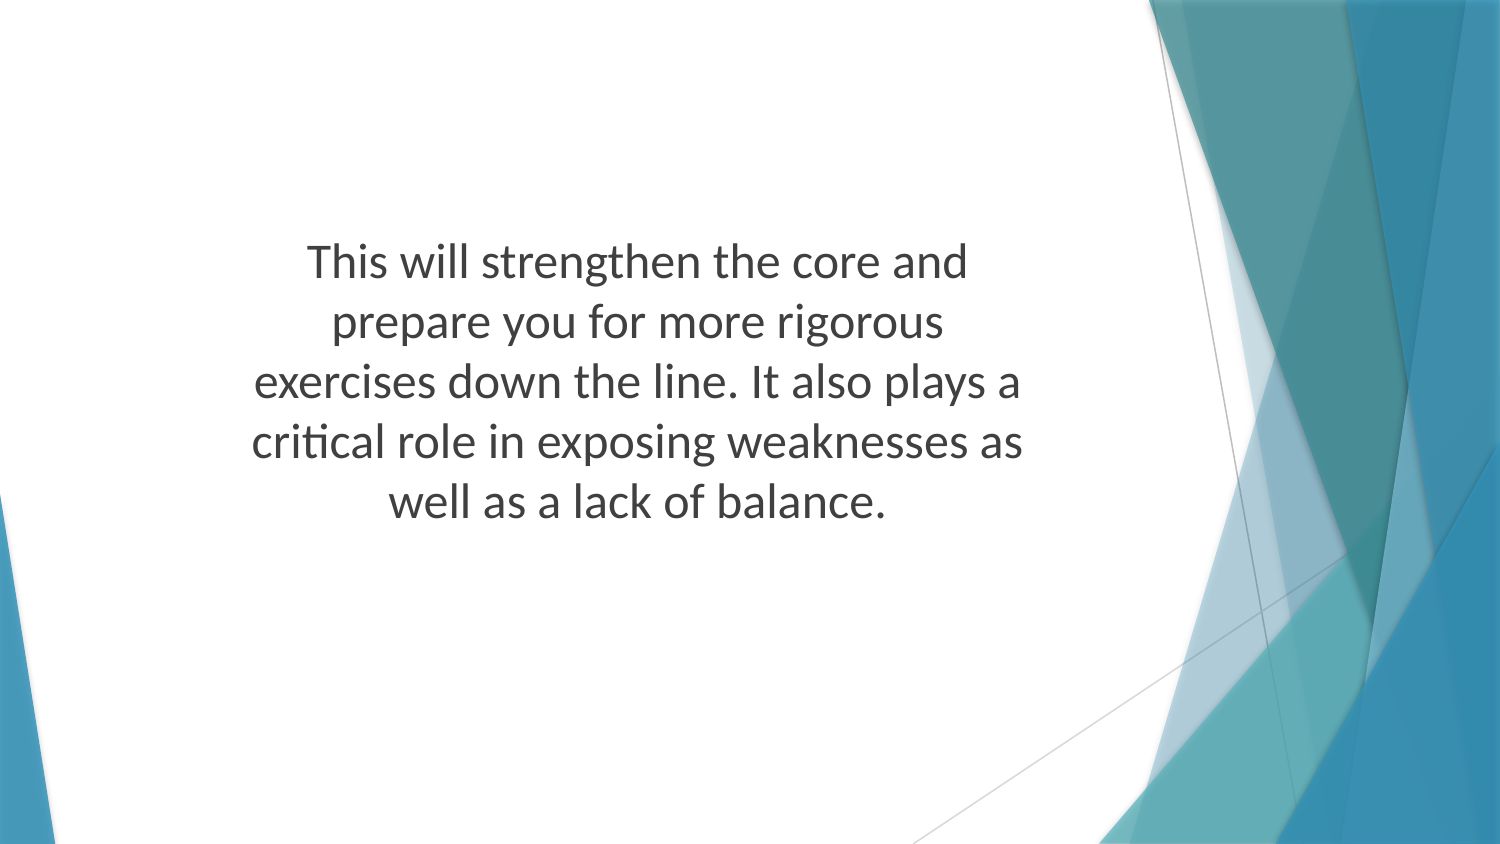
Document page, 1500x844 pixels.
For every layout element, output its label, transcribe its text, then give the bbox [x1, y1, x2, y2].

list This will strengthen the core and prepare you for more rigorous exercises down the line. It also plays a critical role in exposing weaknesses as well as a lack of balance. [230, 221, 1046, 623]
